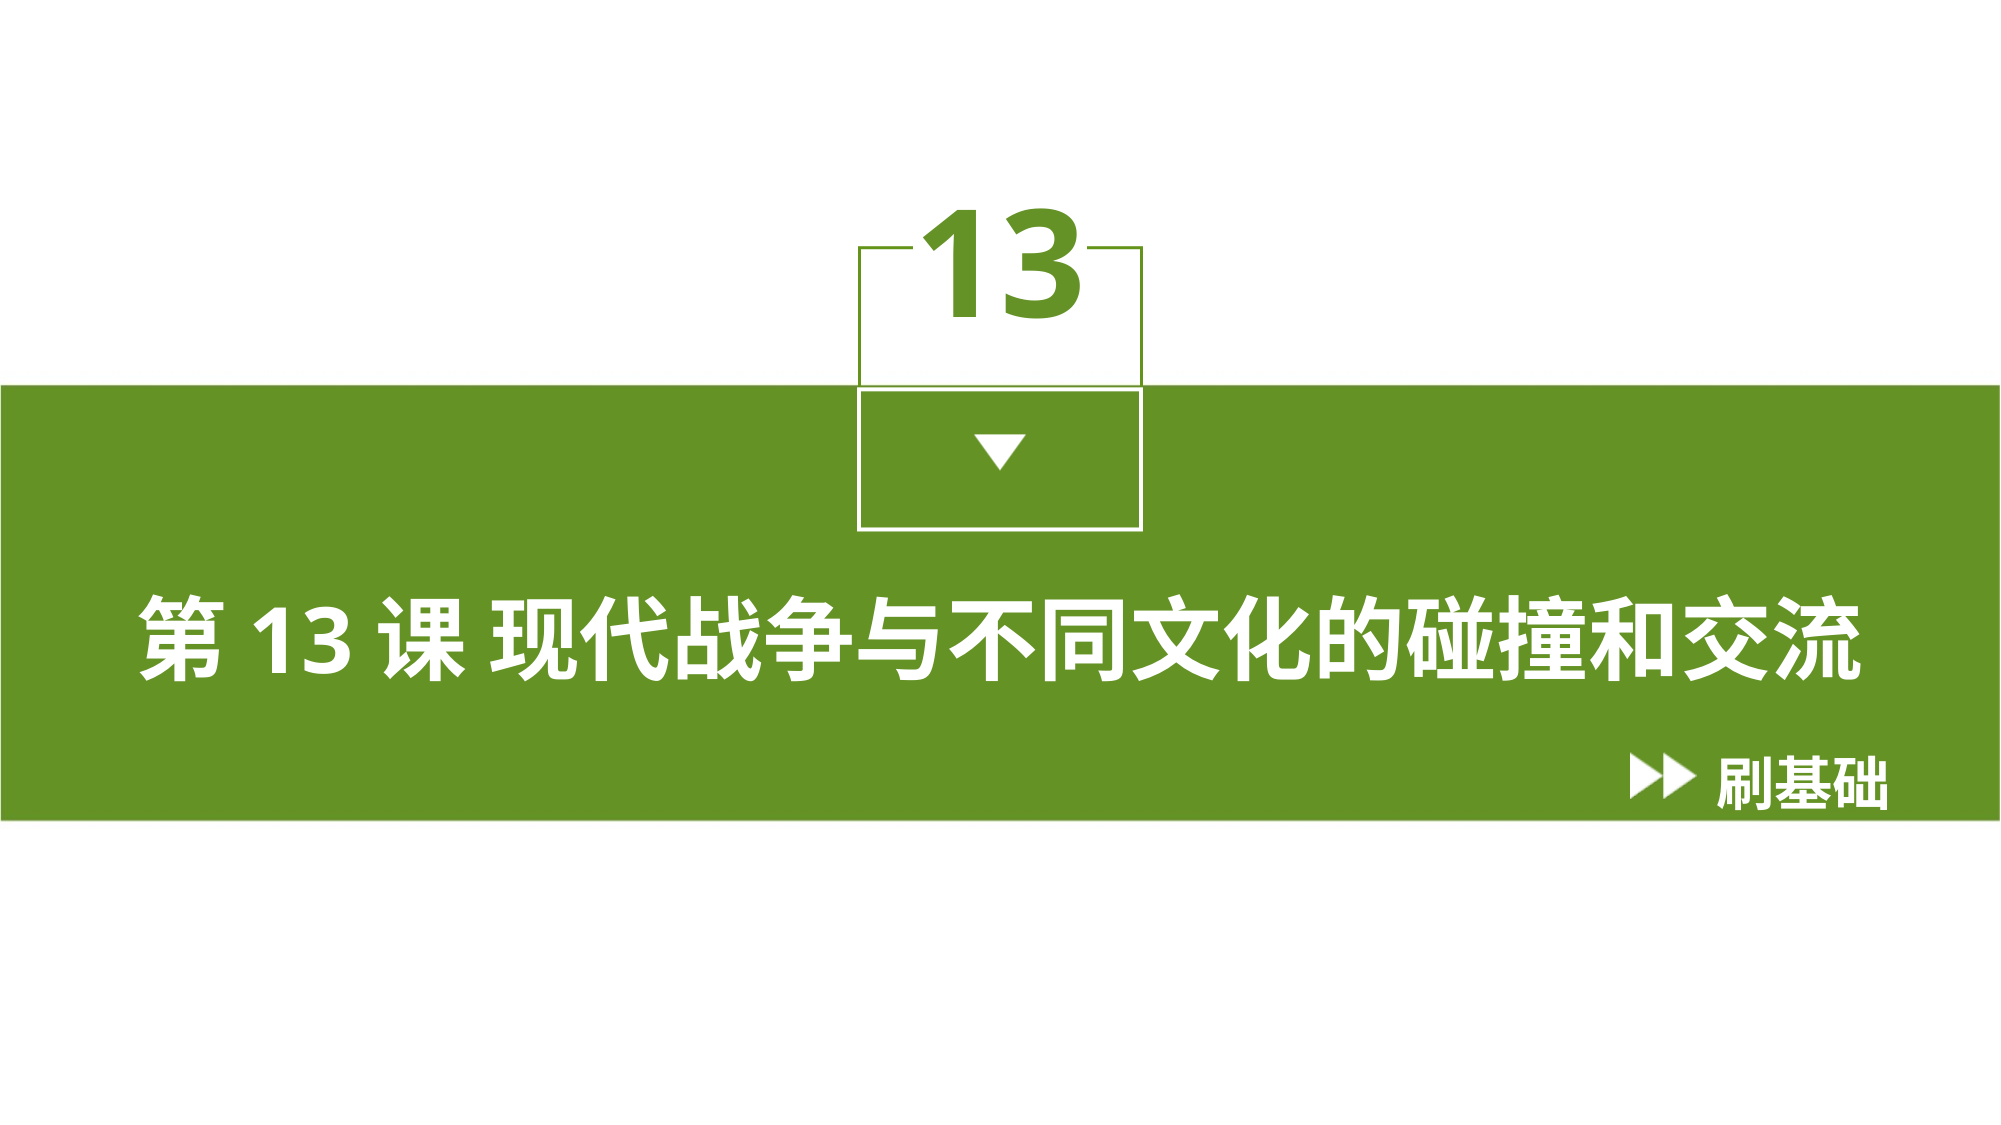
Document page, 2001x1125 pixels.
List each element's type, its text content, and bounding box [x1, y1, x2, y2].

text_box 刷基础 [1715, 718, 1997, 812]
picture [0, 0, 2000, 572]
picture [0, 699, 2000, 1125]
text_box 13 [862, 156, 1139, 353]
text_box 第13课 现代战争与不同文化的碰撞和交流 [0, 572, 2000, 699]
